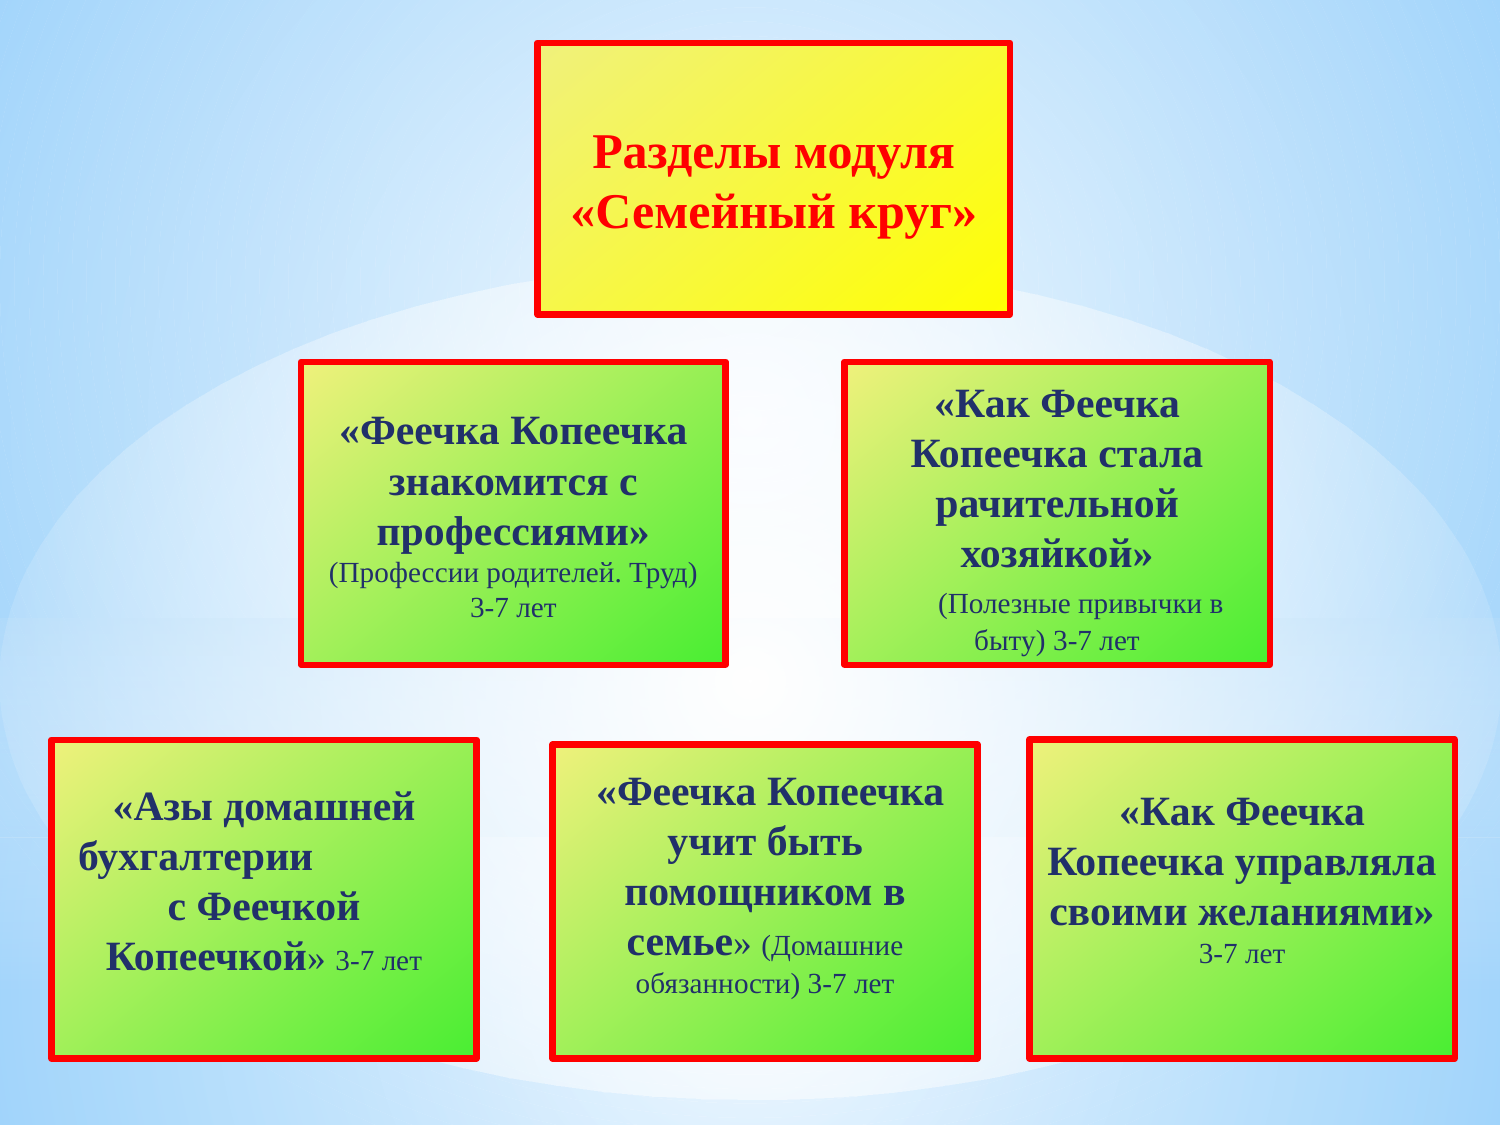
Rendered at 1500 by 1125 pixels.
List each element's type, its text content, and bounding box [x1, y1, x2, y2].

text_box Разделы модуля «Семейный круг» [536, 41, 1011, 316]
text_box «Как Феечка Копеечка управляла своими желаниями» 3-7 лет [1028, 738, 1456, 1060]
text_box «Азы домашней бухгалтерии с Феечкой Копеечкой» 3-7 лет [50, 738, 478, 1060]
text_box «Феечка Копеечка учит быть помощником в семье» (Домашние обязанности) 3-7 лет [551, 743, 979, 1060]
text_box «Как Феечка Копеечка стала рачительной хозяйкой» (Полезные привычки в быту) 3-7 лет [843, 360, 1271, 666]
text_box «Феечка Копеечка знакомится с профессиями» (Профессии родителей. Труд) 3-7 лет [300, 360, 727, 666]
